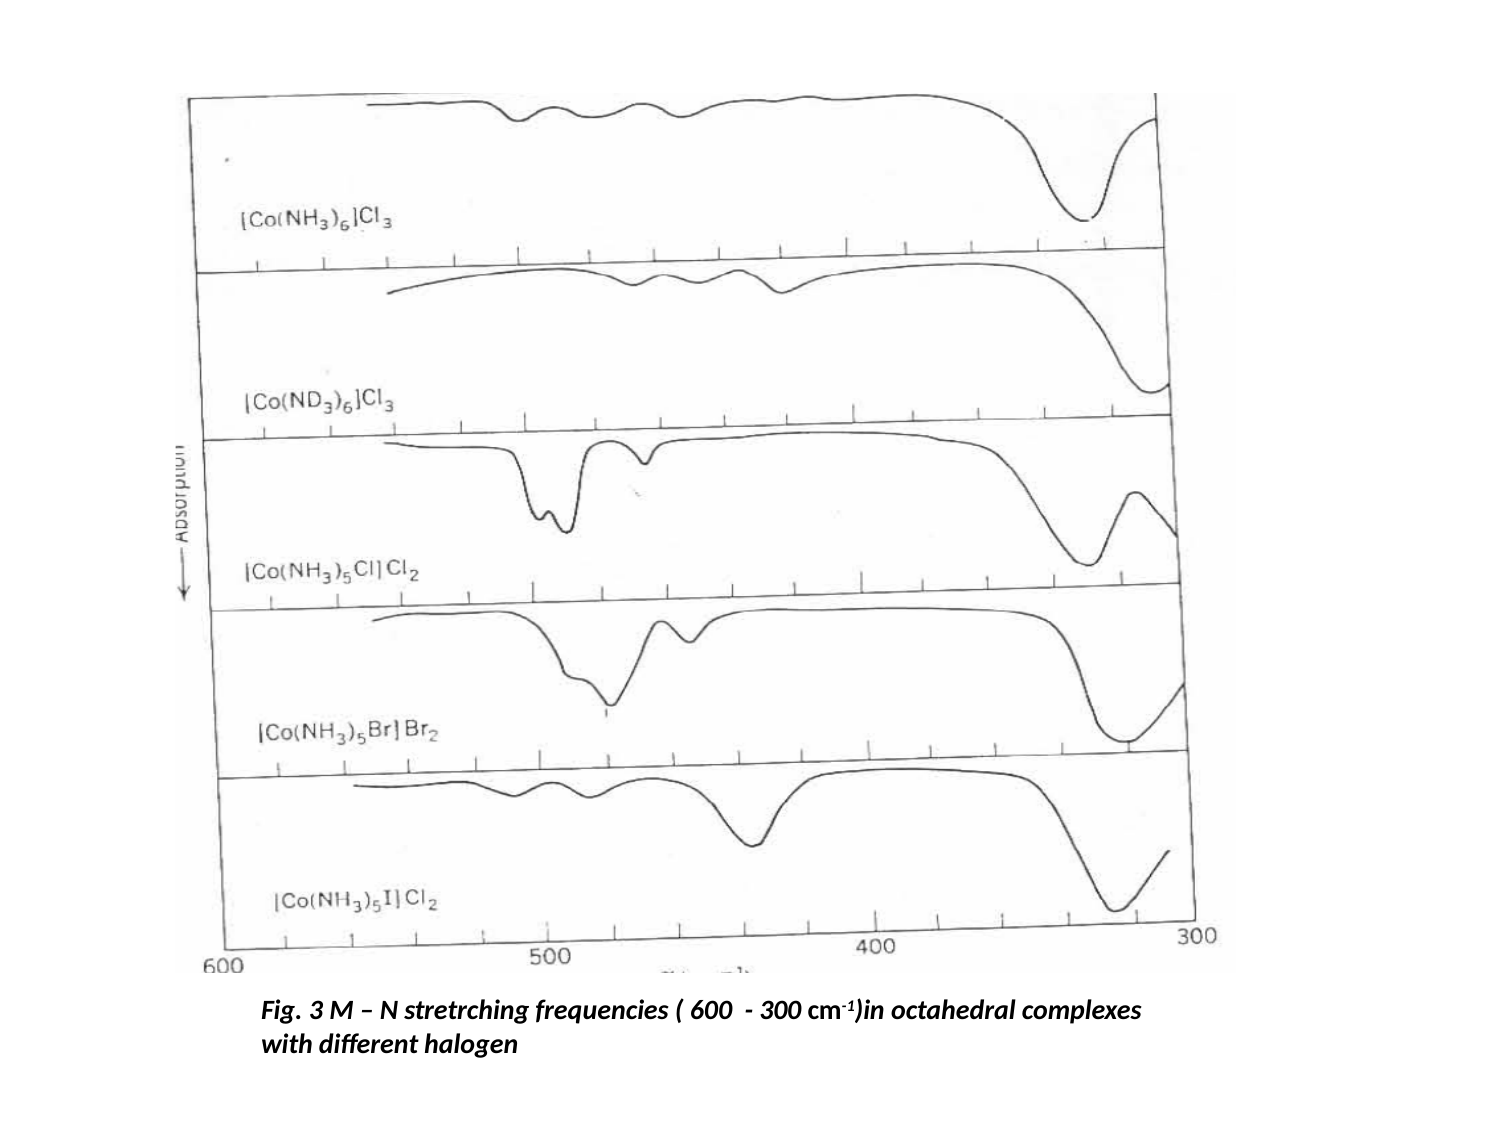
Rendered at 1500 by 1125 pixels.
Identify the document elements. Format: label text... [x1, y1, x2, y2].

picture [175, 93, 1237, 973]
list Fig. 3 M – N stretrching frequencies ( 600 - 300 cm-1)in octahedral complexes with different halogen [246, 984, 1184, 1067]
